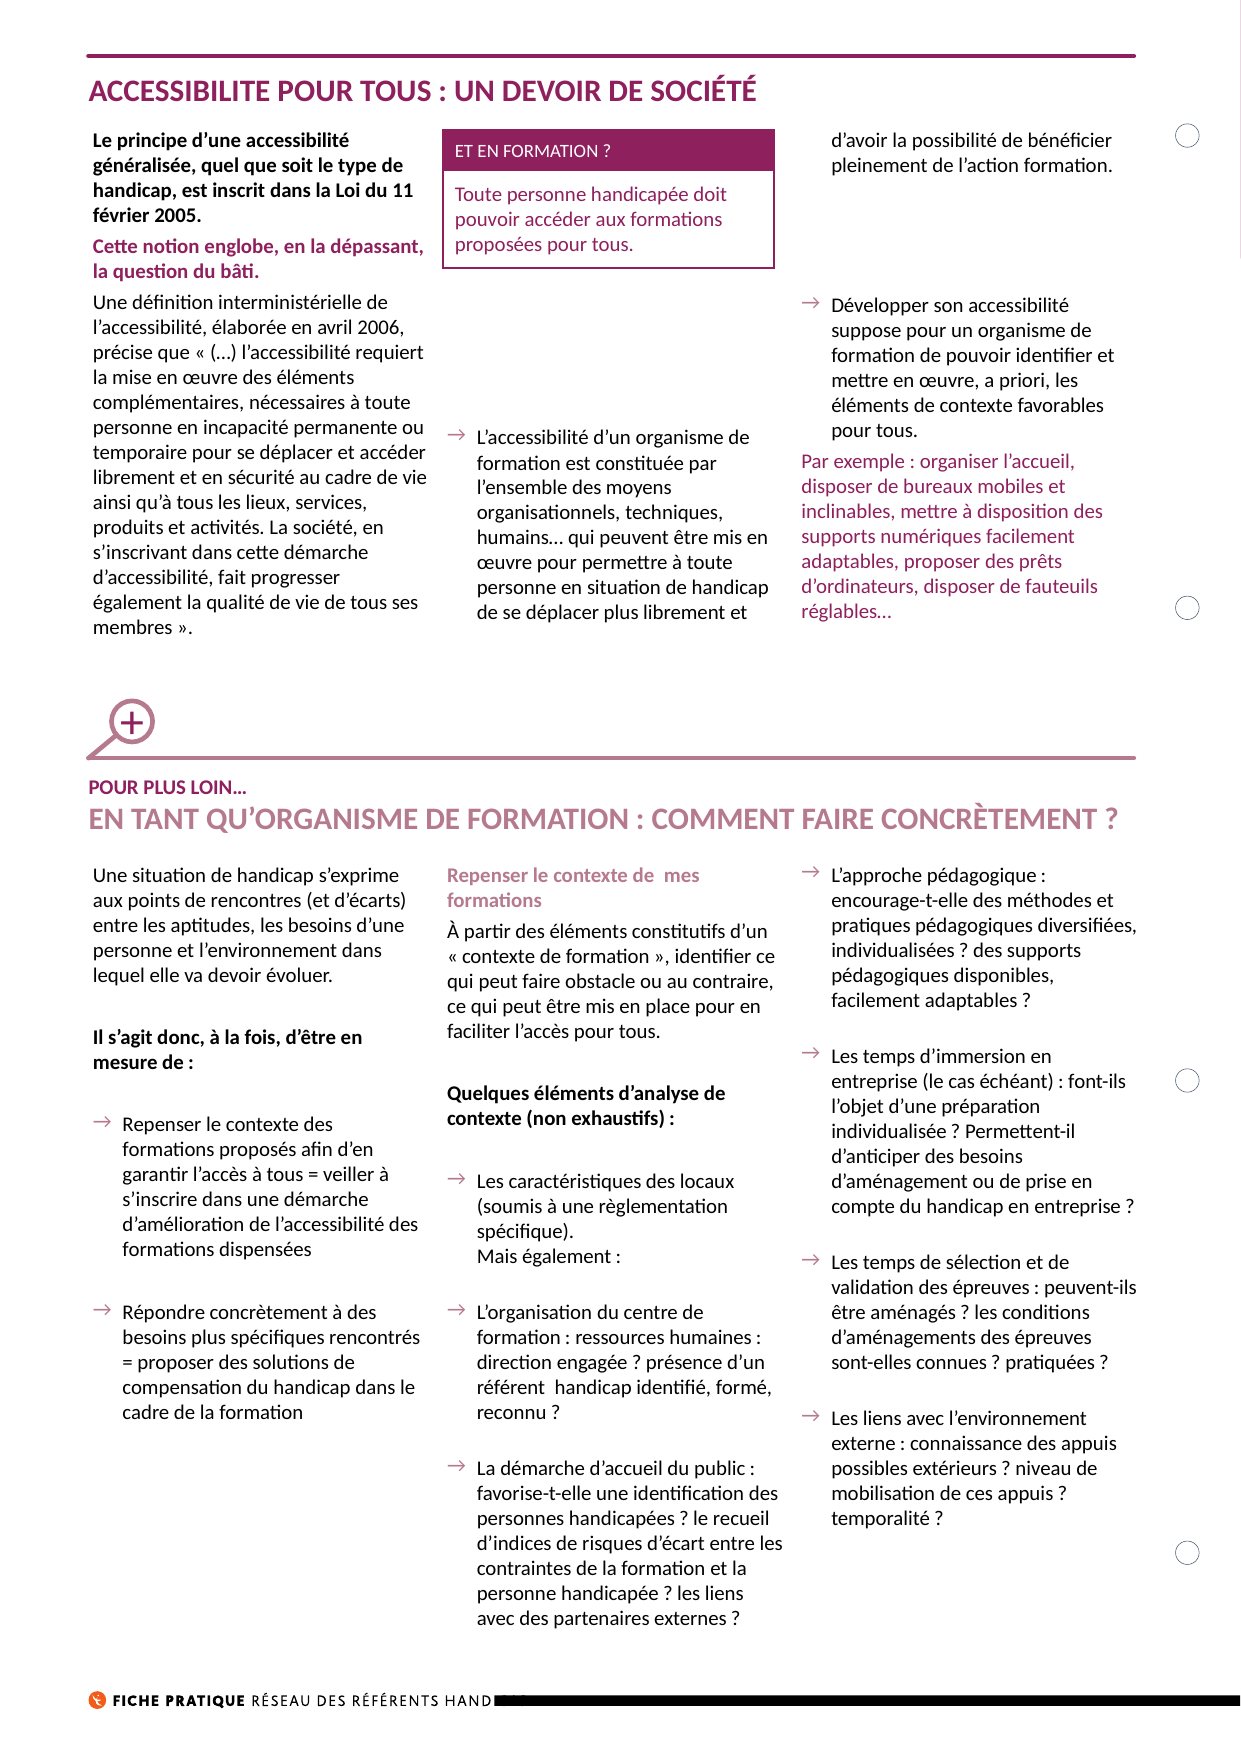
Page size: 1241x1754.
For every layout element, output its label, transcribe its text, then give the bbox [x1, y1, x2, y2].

text_box POUR PLUS LOIN… EN TANT QU’ORGANISME DE FORMATION : COMMENT FAIRE CONCRÈTEMENT ? [88, 778, 1134, 853]
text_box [442, 129, 774, 269]
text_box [88, 682, 1134, 759]
text_box Une situation de handicap s’exprime aux points de rencontres (et d’écarts) entre les aptitudes, les besoins d’une personne et l’environnement dans lequel elle va devoir évoluer. Il s’agit donc, à la fois, d’être en mesure de : Repenser le contexte des formations proposés afin d’en garantir l’accès à tous = veiller à s’inscrire dans une démarche d’amélioration de l’accessibilité des formations dispensées Répondre concrètement à des besoins plus spécifiques rencontrés = proposer des solutions de compensation du handicap dans le cadre de la formation Repenser le contexte de mes formations À partir des éléments constitutifs d’un « contexte de formation », identifier ce qui peut faire obstacle ou au contraire, ce qui peut être mis en place pour en faciliter l’accès pour tous. Quelques éléments d’analyse de contexte (non exhaustifs) : Les caractéristiques des locaux (soumis à une règlementation spécifique). Mais également : L’organisation du centre de formation : ressources humaines : direction engagée ? présence d’un référent handicap identifié, formé, reconnu ? La démarche d’accueil du public : favorise-t-elle une identification des personnes handicapées ? le recueil d’indices de risques d’écart entre les contraintes de la formation et la personne handicapée ? les liens avec des partenaires externes ? L’approche pédagogique : encourage-t-elle des méthodes et pratiques pédagogiques diversifiées, individualisées ? des supports pédagogiques disponibles, facilement adaptables ? Les temps d’immersion en entreprise (le cas échéant) : font-ils l’objet d’une préparation individualisée ? Permettent-il d’anticiper des besoins d’aménagement ou de prise en compte du handicap en entreprise ? Les temps de sélection et de validation des épreuves : peuvent-ils être aménagés ? les conditions d’aménagements des épreuves sont-elles connues ? pratiquées ? Les liens avec l’environnement externe : connaissance des appuis possibles extérieurs ? niveau de mobilisation de ces appuis ? temporalité ? [92, 861, 1139, 1639]
list Le principe d’une accessibilité généralisée, quel que soit le type de handicap, est inscrit dans la Loi du 11 février 2005. Cette notion englobe, en la dépassant, la question du bâti. Une définition interministérielle de l’accessibilité, élaborée en avril 2006, précise que « (…) l’accessibilité requiert la mise en œuvre des éléments complémentaires, nécessaires à toute personne en incapacité permanente ou temporaire pour se déplacer et accéder librement et en sécurité au cadre de vie ainsi qu’à tous les lieux, services, produits et activités. La société, en s’inscrivant dans cette démarche d’accessibilité, fait progresser également la qualité de vie de tous ses membres ». L’accessibilité d’un organisme de formation est constituée par l’ensemble des moyens organisationnels, techniques, humains… qui peuvent être mis en œuvre pour permettre à toute personne en situation de handicap de se déplacer plus librement et d’avoir la possibilité de bénéficier pleinement de l’action formation. Développer son accessibilité suppose pour un organisme de formation de pouvoir identifier et mettre en œuvre, a priori, les éléments de contexte favorables pour tous. Par exemple : organiser l’accueil, disposer de bureaux mobiles et inclinables, mettre à disposition des supports numériques facilement adaptables, proposer des prêts d’ordinateurs, disposer de fauteuils réglables… [92, 126, 1139, 648]
title ACCESSIBILITE POUR TOUS : UN DEVOIR DE SOCIÉTÉ [88, 77, 1134, 115]
